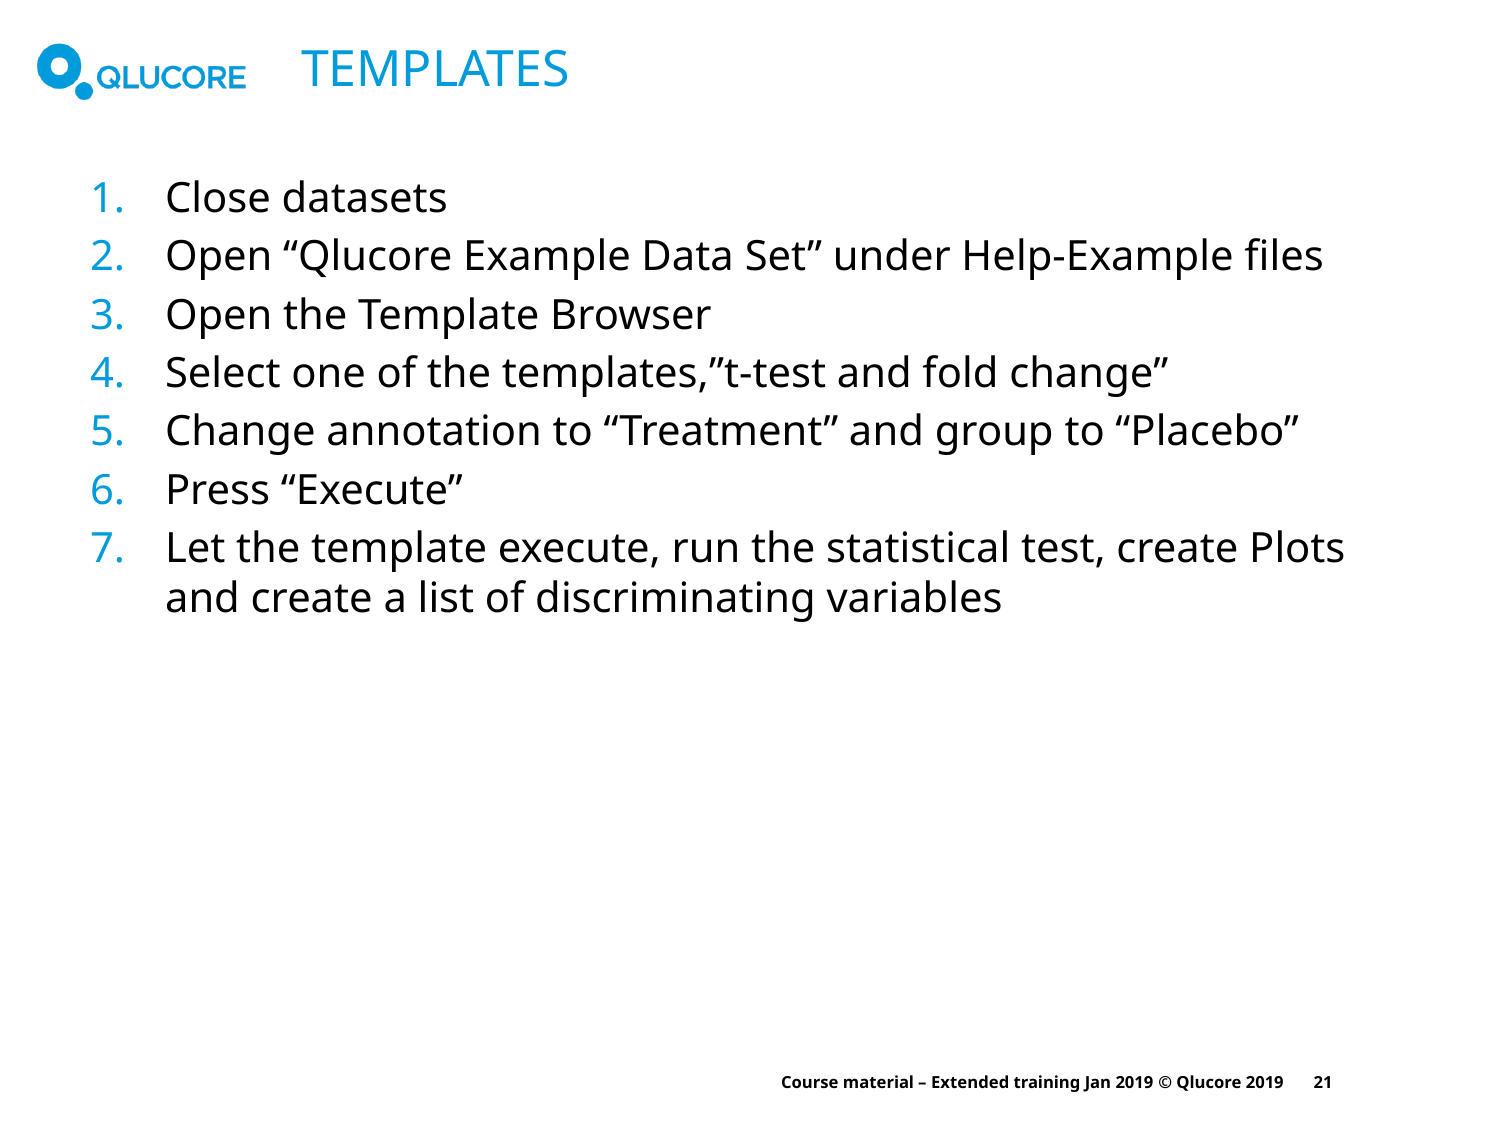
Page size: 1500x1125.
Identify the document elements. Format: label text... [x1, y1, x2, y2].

title TEMPLATES [286, 8, 1445, 125]
list Close datasets Open “Qlucore Example Data Set” under Help-Example files Open the Template Browser Select one of the templates,”t-test and fold change” Change annotation to “Treatment” and group to “Placebo” Press “Execute” Let the template execute, run the statistical test, create Plots and create a list of discriminating variables [75, 163, 1425, 1052]
